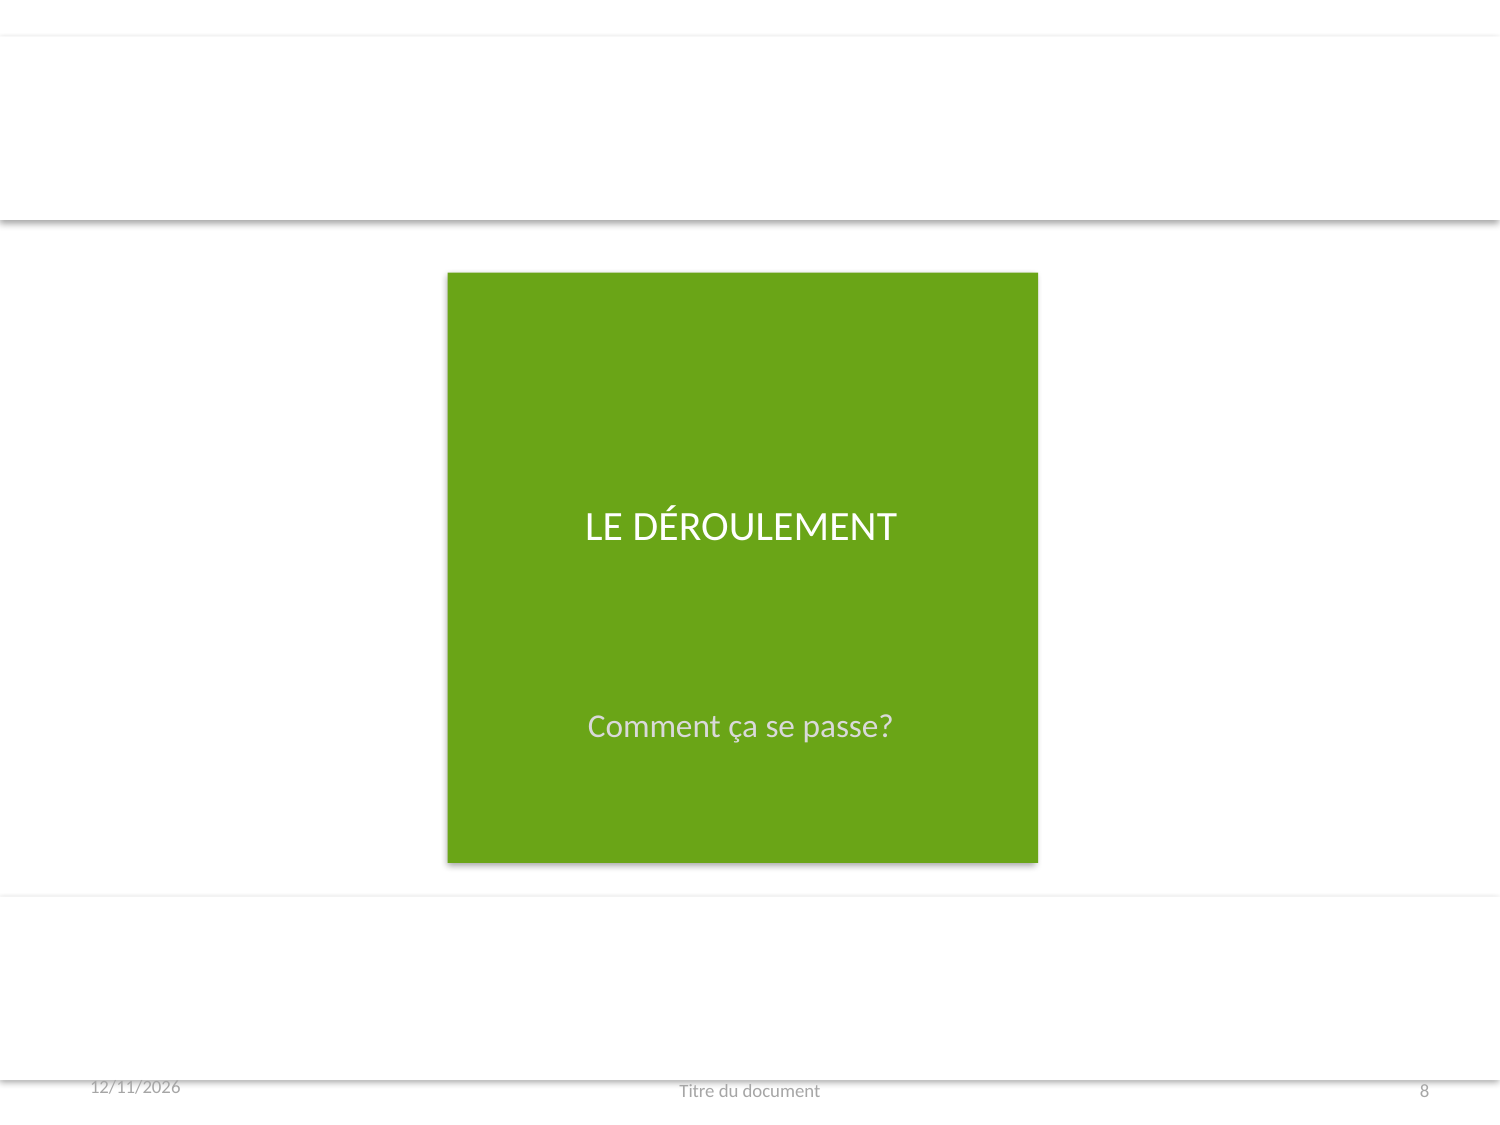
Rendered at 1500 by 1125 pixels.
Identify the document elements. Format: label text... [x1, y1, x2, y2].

footer Titre du document [512, 1067, 988, 1112]
slide_number 8 [1094, 1067, 1445, 1112]
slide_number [75, 1067, 425, 1106]
title Le déroulement [463, 491, 1020, 628]
list Comment ça se passe? [463, 636, 1020, 752]
